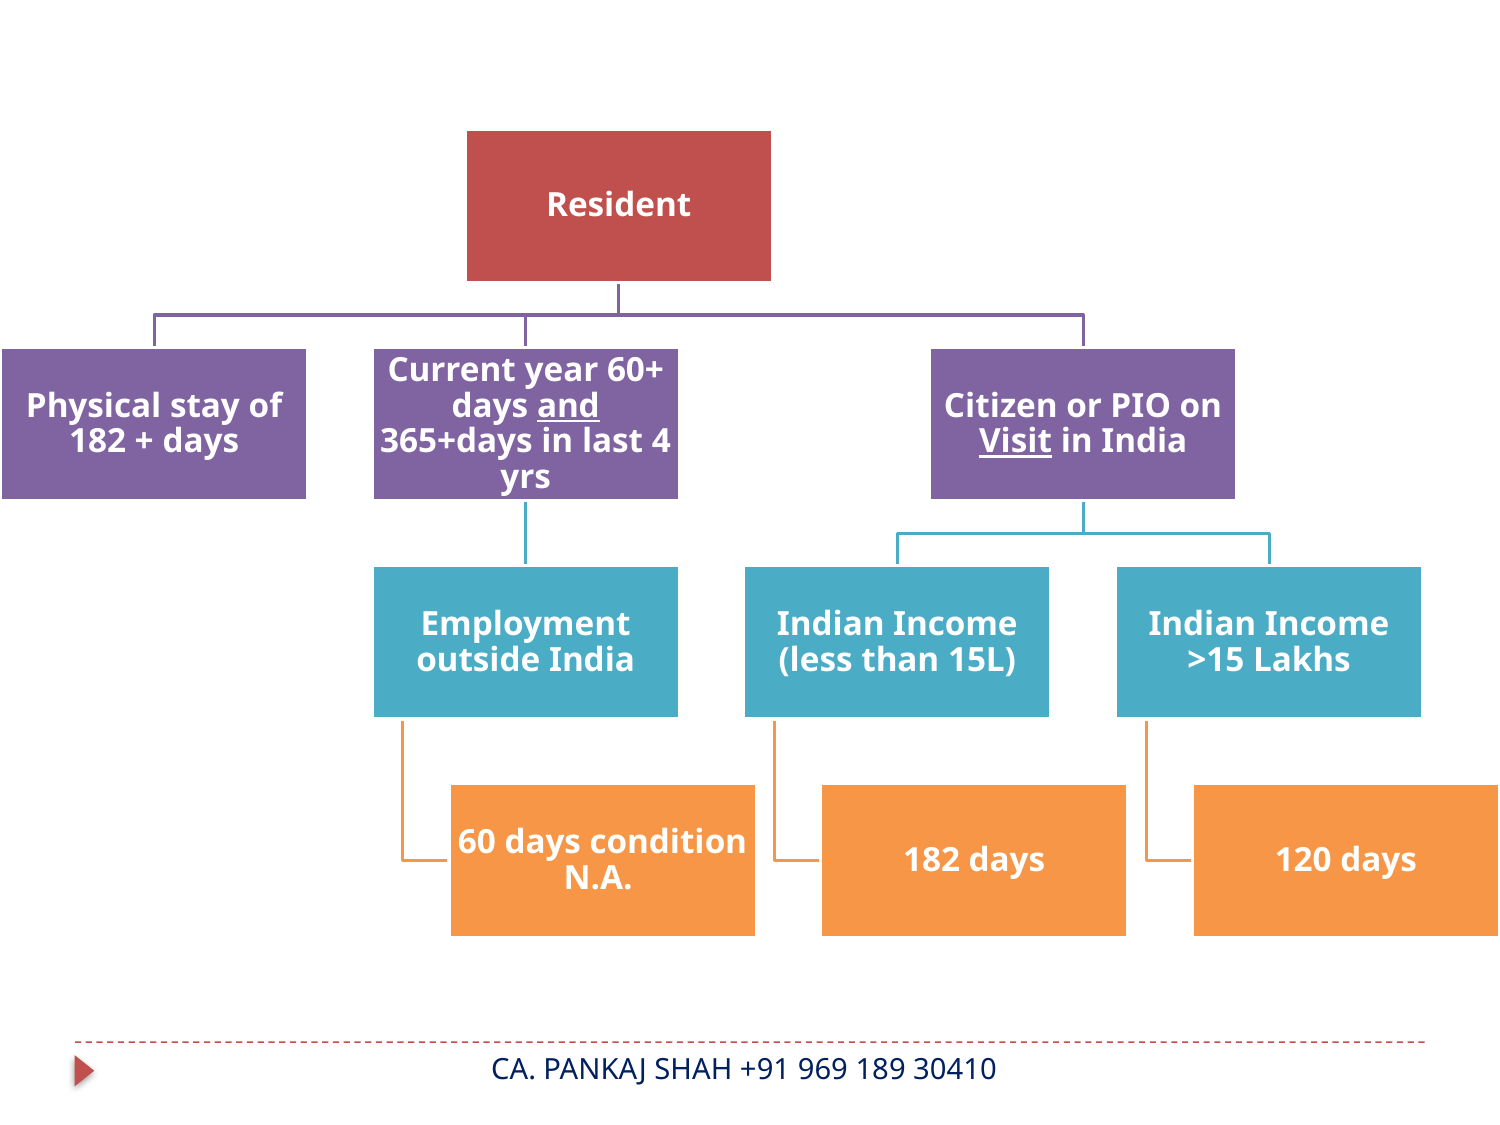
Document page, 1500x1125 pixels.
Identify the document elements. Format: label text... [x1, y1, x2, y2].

text_box CA. PANKAJ SHAH +91 969 189 30410 [210, 1055, 1278, 1093]
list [0, 23, 1500, 1044]
